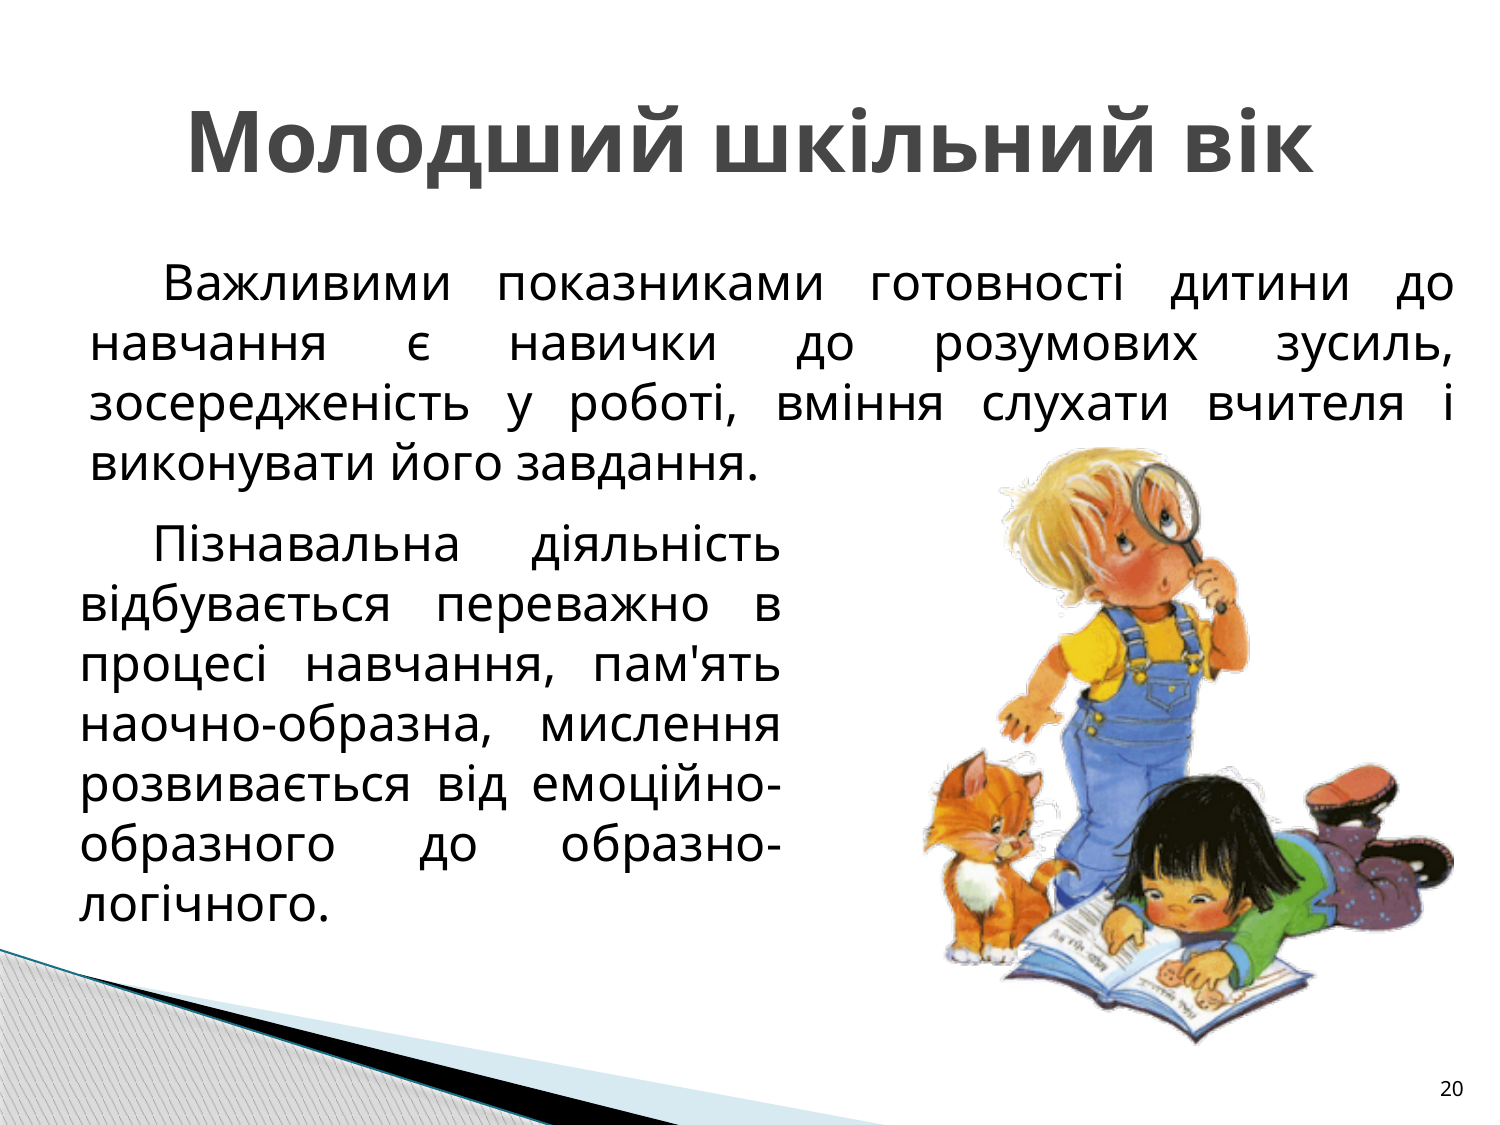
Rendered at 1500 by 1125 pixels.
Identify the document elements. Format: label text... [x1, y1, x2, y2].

slide_number 20 [1418, 1051, 1479, 1112]
title Молодший шкільний вік [75, 45, 1425, 233]
text_box Пізнавальна діяльність відбувається переважно в процесі навчання, пам'ять наочно-образна, мислення розвивається від емоційно-образного до образно-логічного. [64, 503, 798, 939]
picture [922, 446, 1454, 1046]
list Важливими показниками готовності дитини до навчання є навички до розумових зусиль, зосередженість у роботі, вміння слухати вчителя і виконувати його завдання. [75, 243, 1471, 504]
